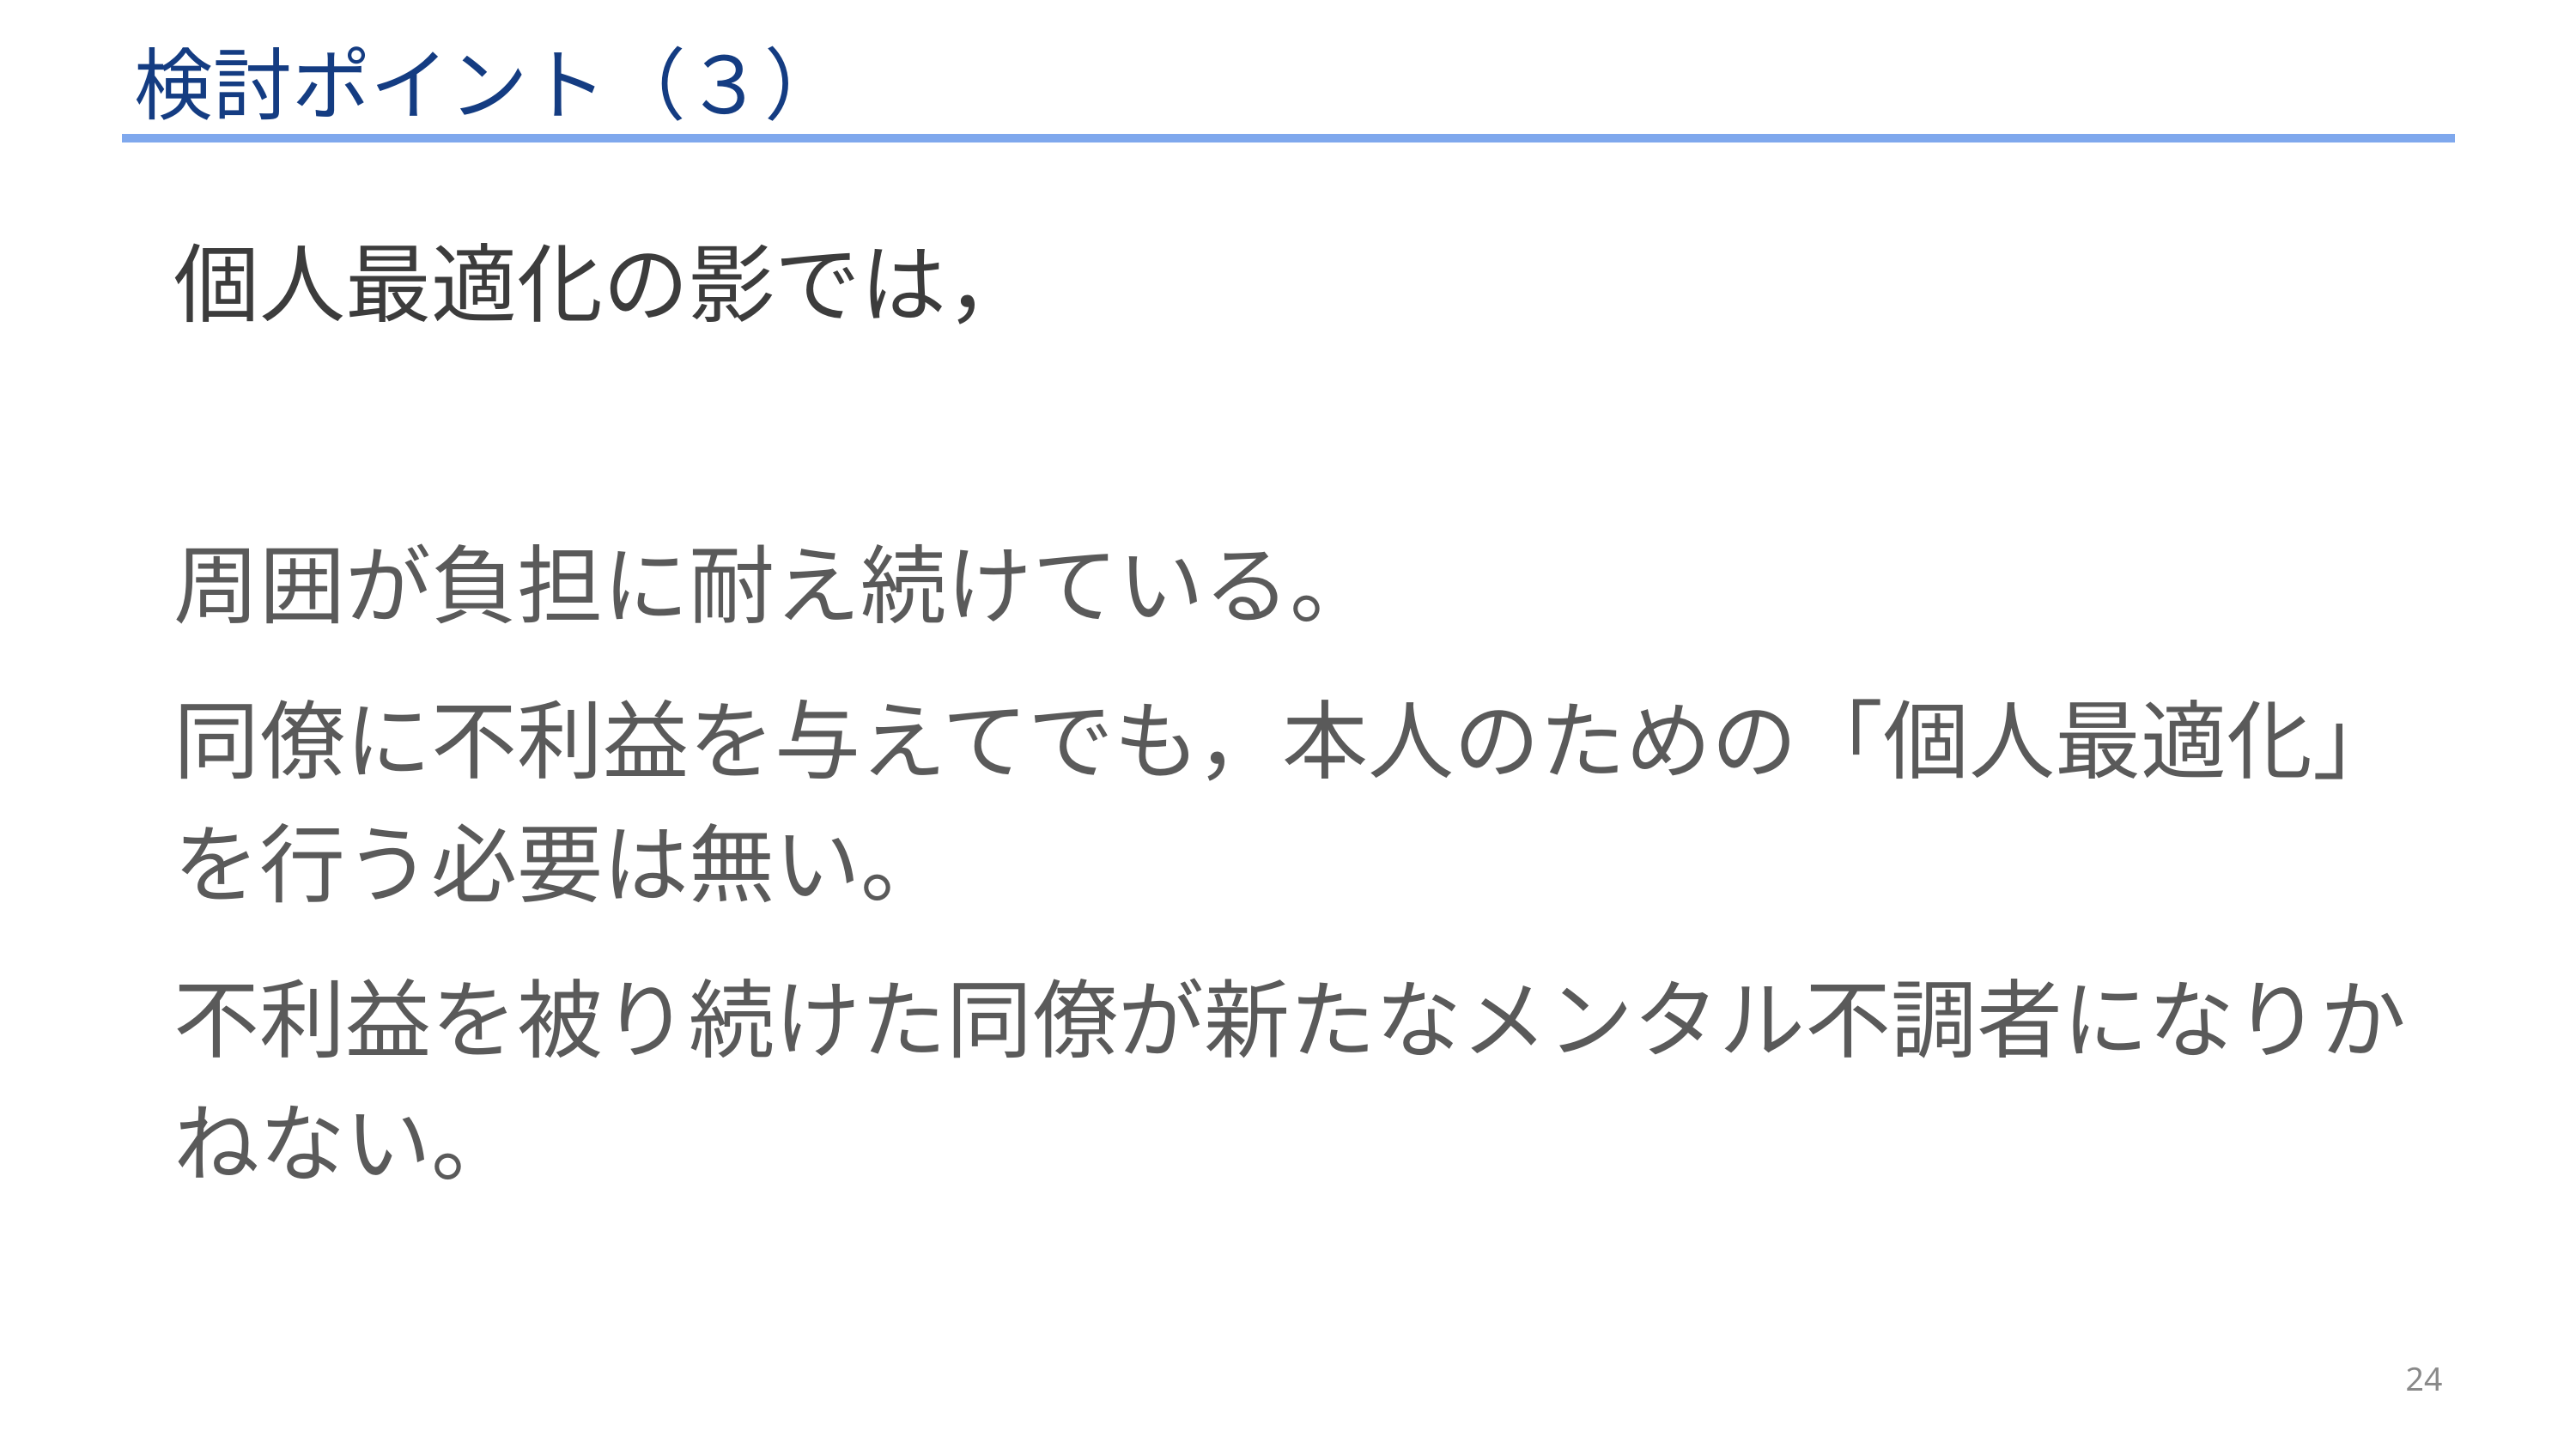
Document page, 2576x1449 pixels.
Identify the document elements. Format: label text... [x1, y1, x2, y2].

list 個人最適化の影では， 周囲が負担に耐え続けている。 同僚に不利益を与えてでも，本人のための「個人最適化」を行う必要は無い。 不利益を被り続けた同僚が新たなメンタル不調者になりかねない。 [123, 171, 2456, 1317]
title 検討ポイント（３） [121, 39, 2454, 139]
slide_number 24 [2337, 1342, 2456, 1420]
